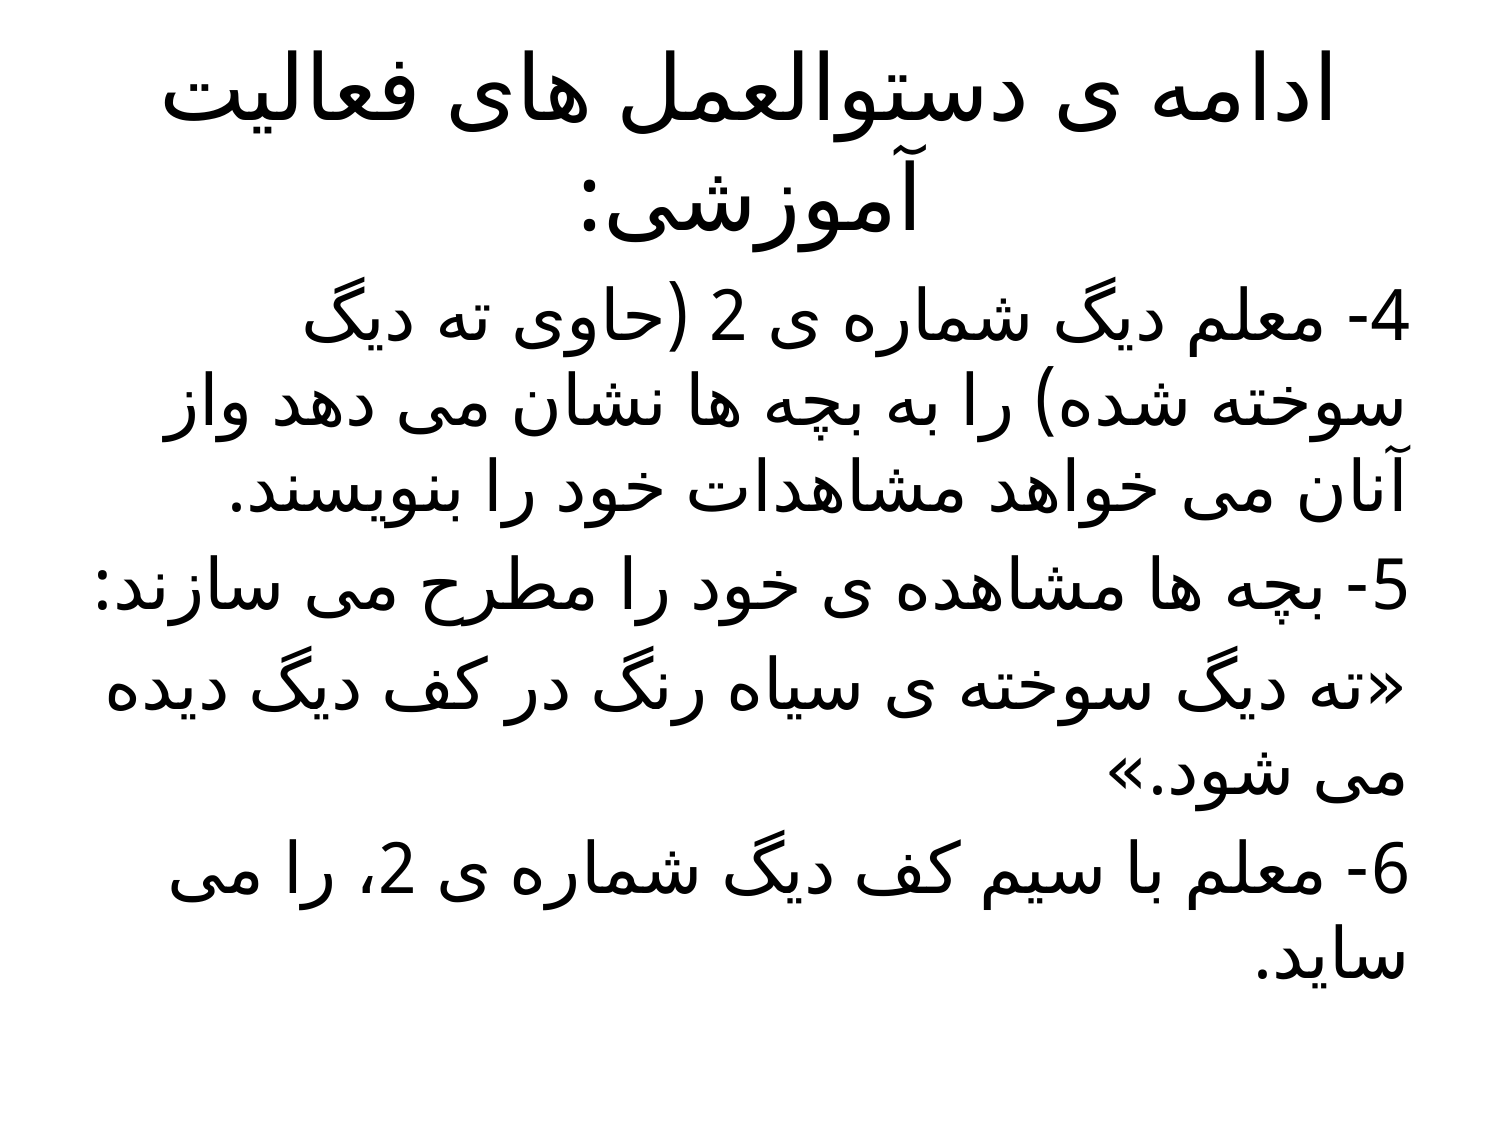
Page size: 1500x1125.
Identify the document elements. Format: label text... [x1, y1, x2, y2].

list 4- معلم دیگ شماره ی 2 (حاوی ته دیگ سوخته شده) را به بچه ها نشان می دهد واز آنان می خواهد مشاهدات خود را بنویسند. 5- بچه ها مشاهده ی خود را مطرح می سازند: «ته دیگ سوخته ی سیاه رنگ در کف دیگ دیده می شود.» 6- معلم با سیم کف دیگ شماره ی 2، را می ساید. [75, 262, 1425, 1005]
title ادامه ی دستوالعمل های فعالیت آموزشی: [75, 45, 1425, 233]
